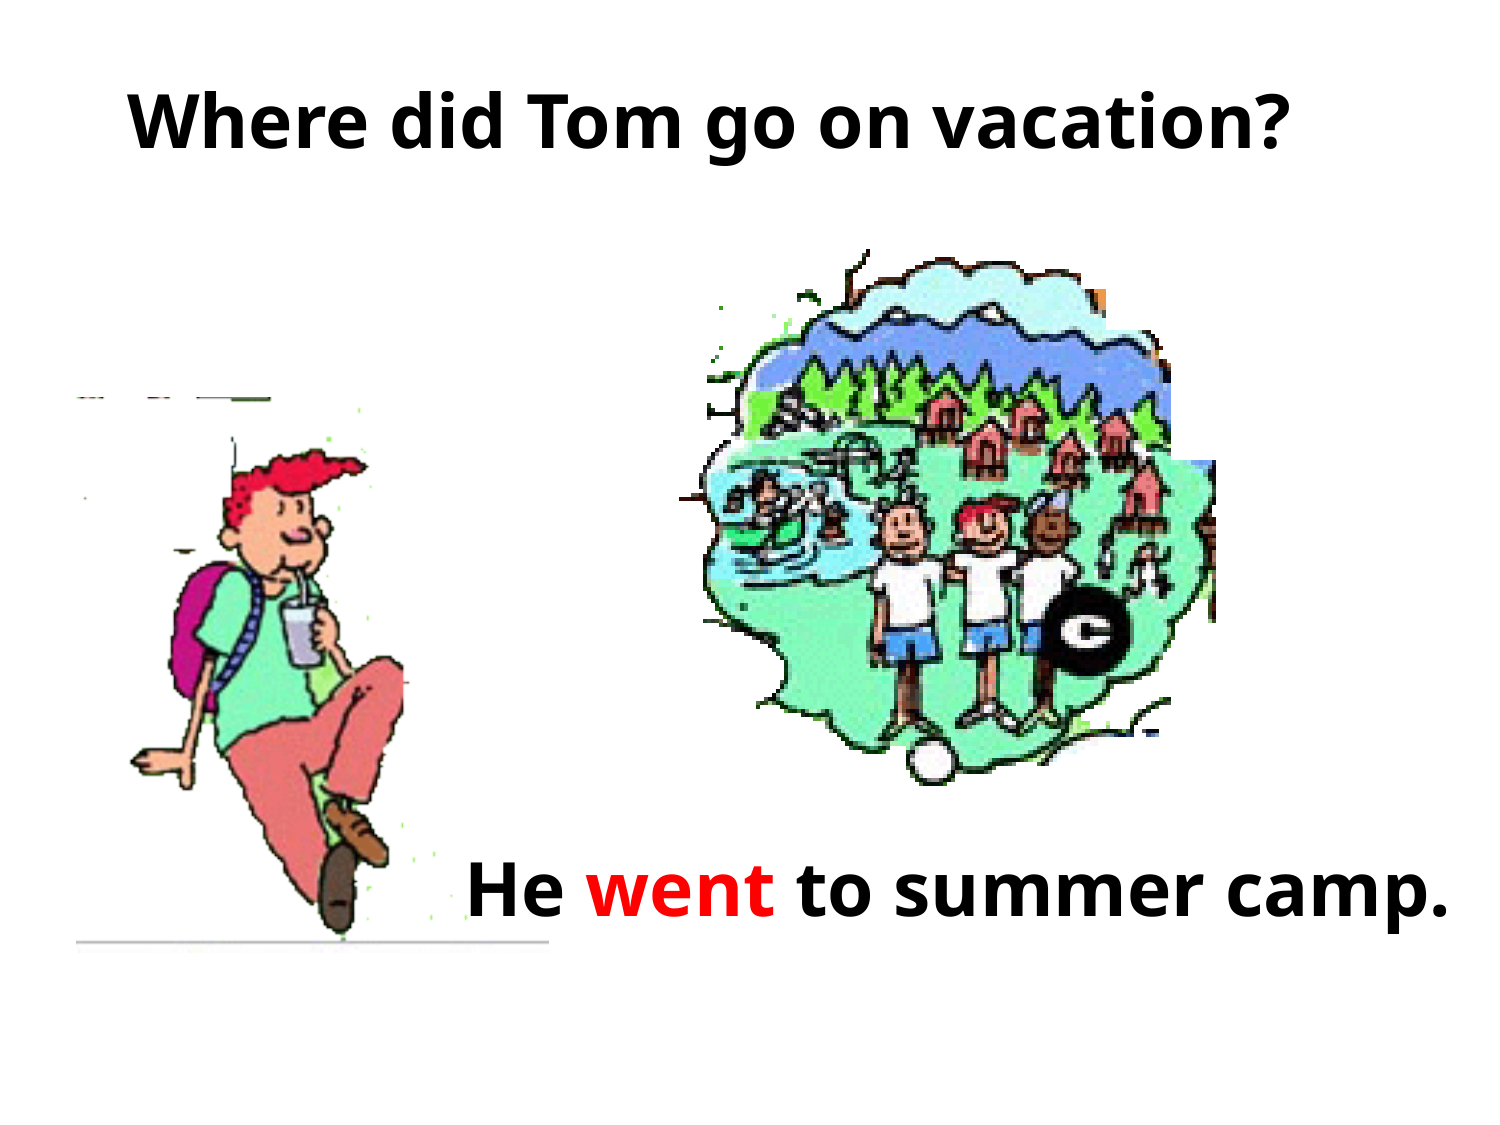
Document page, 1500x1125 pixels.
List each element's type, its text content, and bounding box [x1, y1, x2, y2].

text_box He went to summer camp. [552, 834, 1467, 939]
text_box Where did Tom go on vacation? [112, 66, 1500, 172]
picture [678, 184, 1266, 799]
picture [76, 396, 549, 953]
